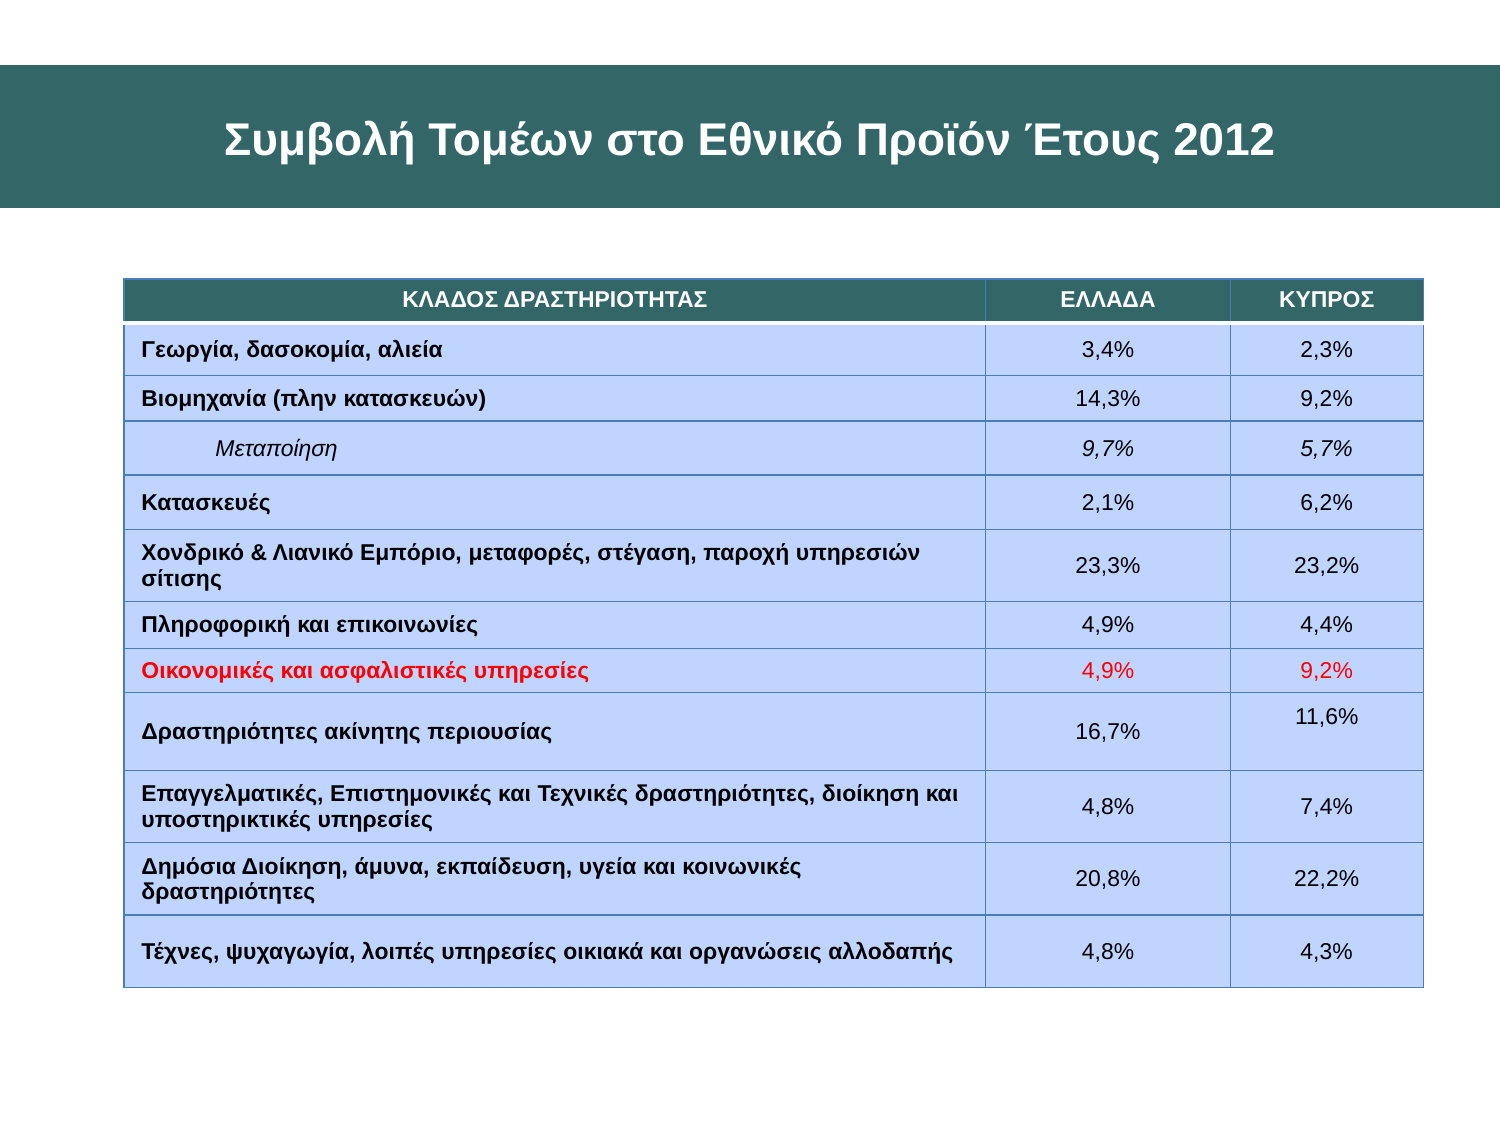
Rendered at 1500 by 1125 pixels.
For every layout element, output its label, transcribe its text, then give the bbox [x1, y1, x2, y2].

table_cell Δραστηριότητες ακίνητης περιουσίας [125, 693, 985, 770]
table_cell Γεωργία, δασοκομία, αλιεία [125, 325, 985, 375]
table_cell Πληροφορική και επικοινωνίες [125, 602, 985, 648]
table_cell 6,2% [1231, 476, 1423, 529]
table_cell Χονδρικό & Λιανικό Εμπόριο, μεταφορές, στέγαση, παροχή υπηρεσιών σίτισης [125, 530, 985, 601]
table_cell Μεταποίηση [125, 422, 985, 474]
table_cell 2,1% [986, 476, 1230, 529]
table_cell 23,2% [1231, 530, 1423, 601]
table_cell 9,7% [986, 422, 1230, 474]
table_cell 11,6% [1231, 693, 1423, 770]
table_cell 9,2% [1231, 376, 1423, 420]
table_cell Βιομηχανία (πλην κατασκευών) [125, 376, 985, 420]
table_cell 4,9% [986, 649, 1230, 692]
table_cell Τέχνες, ψυχαγωγία, λοιπές υπηρεσίες οικιακά και οργανώσεις αλλοδαπής [125, 916, 985, 987]
table_cell 20,8% [986, 843, 1230, 914]
table_cell 4,8% [986, 916, 1230, 987]
table_header ΚΛΑΔΟΣ ΔΡΑΣΤΗΡΙΟΤΗΤΑΣ [125, 280, 985, 321]
table_cell 22,2% [1231, 843, 1423, 914]
table_cell 4,9% [986, 602, 1230, 648]
table_cell 2,3% [1231, 325, 1423, 375]
table_cell 9,2% [1231, 649, 1423, 692]
table_cell 23,3% [986, 530, 1230, 601]
table_cell Δημόσια Διοίκηση, άμυνα, εκπαίδευση, υγεία και κοινωνικές δραστηριότητες [125, 843, 985, 914]
title Συμβολή Τομέων στο Εθνικό Προϊόν Έτους 2012 [0, 64, 1500, 209]
table_cell 4,4% [1231, 602, 1423, 648]
table_cell 14,3% [986, 376, 1230, 420]
table_header ΕΛΛΑΔΑ [986, 280, 1230, 321]
table_cell Κατασκευές [125, 476, 985, 529]
table_cell 4,3% [1231, 916, 1423, 987]
table_cell 16,7% [986, 693, 1230, 770]
table_cell Οικονομικές και ασφαλιστικές υπηρεσίες [125, 649, 985, 692]
table_cell 7,4% [1231, 771, 1423, 842]
table_cell 5,7% [1231, 422, 1423, 474]
table_cell 3,4% [986, 325, 1230, 375]
table_cell 4,8% [986, 771, 1230, 842]
table_cell Επαγγελματικές, Επιστημονικές και Τεχνικές δραστηριότητες, διοίκηση και υποστηρικτικές υπηρεσίες [125, 771, 985, 842]
table_header ΚΥΠΡΟΣ [1231, 280, 1423, 321]
